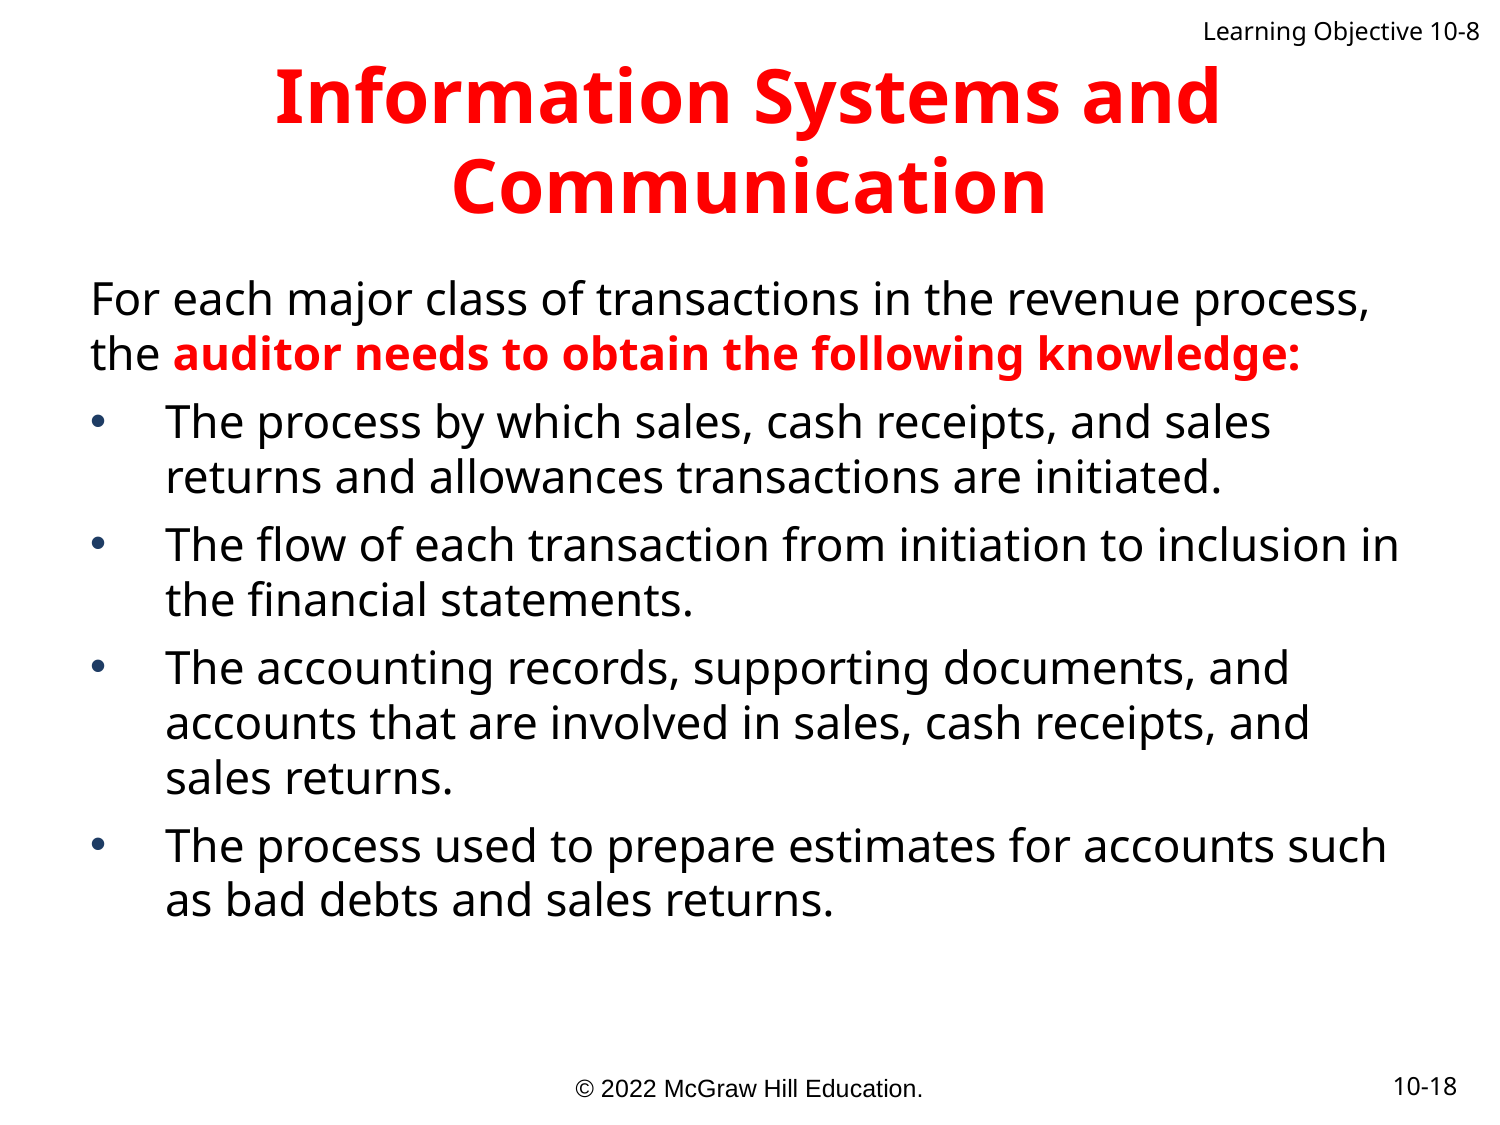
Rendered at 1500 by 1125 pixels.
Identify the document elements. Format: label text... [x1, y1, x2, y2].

list For each major class of transactions in the revenue process, the auditor needs to obtain the following knowledge: The process by which sales, cash receipts, and sales returns and allowances transactions are initiated. The flow of each transaction from initiation to inclusion in the financial statements. The accounting records, supporting documents, and accounts that are involved in sales, cash receipts, and sales returns. The process used to prepare estimates for accounts such as bad debts and sales returns. [75, 262, 1438, 1063]
title Information Systems and Communication [75, 45, 1425, 233]
list Learning Objective 10-8 [908, 1, 1496, 60]
